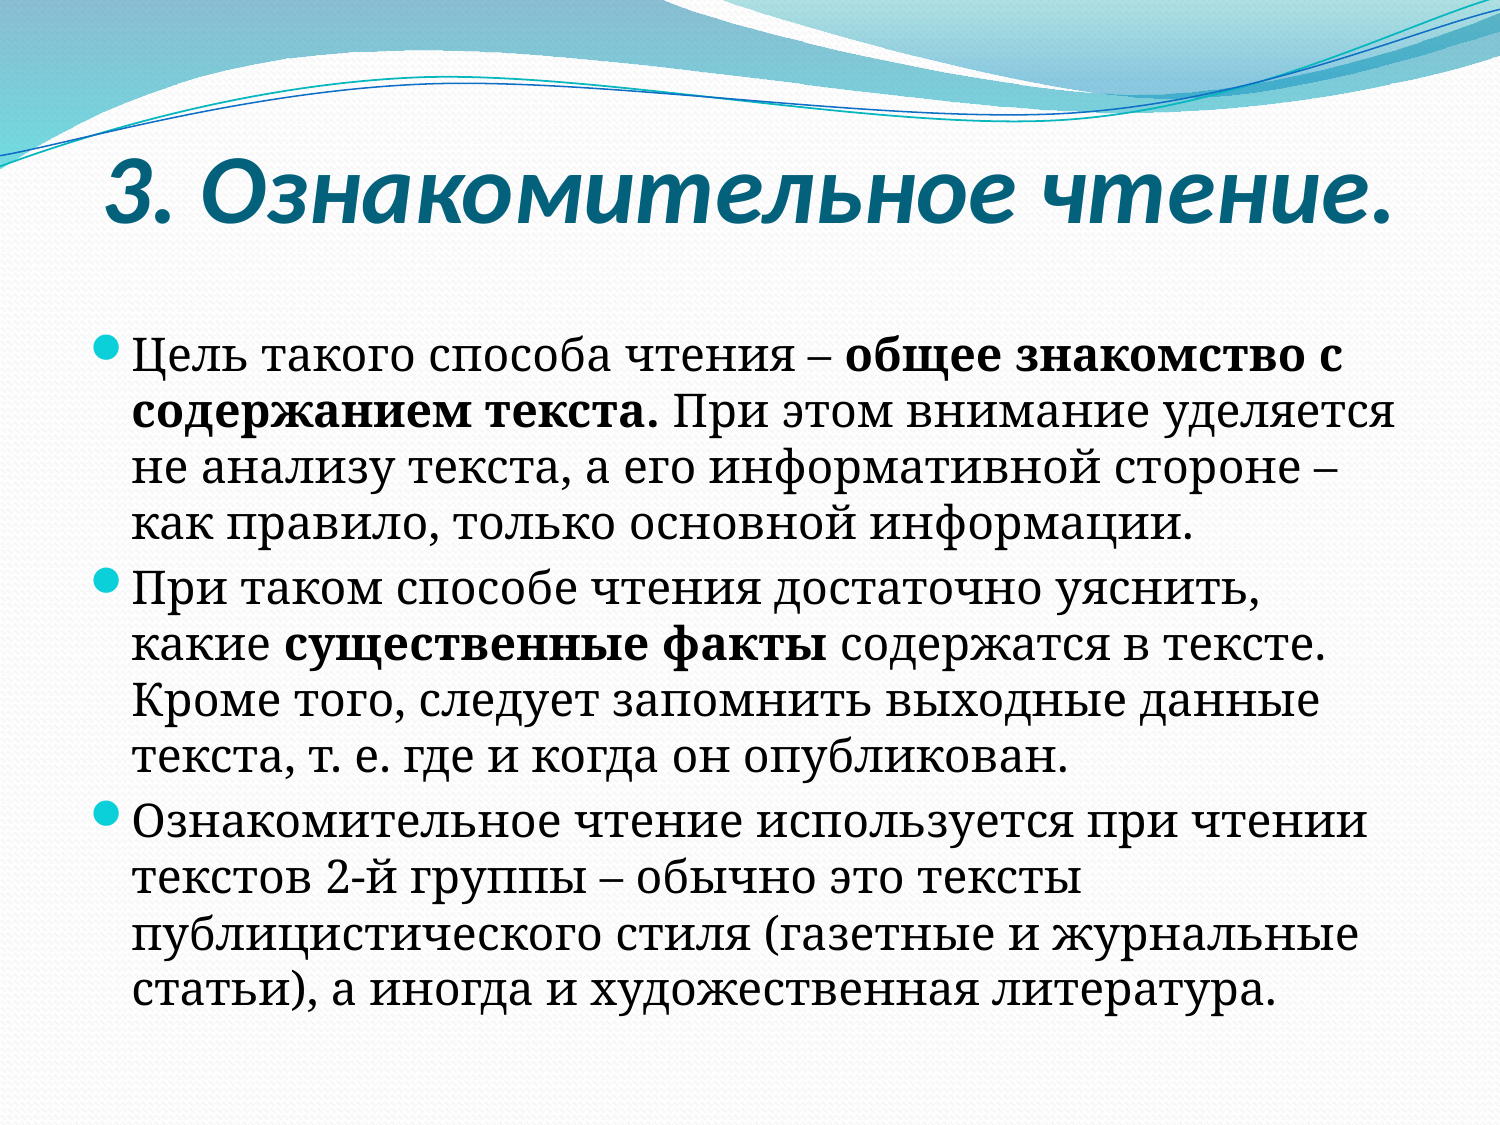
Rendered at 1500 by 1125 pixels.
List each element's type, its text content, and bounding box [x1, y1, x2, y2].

title 3. Ознакомительное чтение. [75, 115, 1425, 244]
list Цель такого способа чтения – общее знакомство с содержанием текста. При этом внимание уделяется не анализу текста, а его информативной стороне – как правило, только основной информации. При таком способе чтения достаточно уяснить, какие существенные факты содержатся в тексте. Кроме того, следует запомнить выходные данные текста, т. е. где и когда он опубликован. Ознакомительное чтение используется при чтении текстов 2-й группы – обычно это тексты публицистического стиля (газетные и журнальные статьи), а иногда и художественная литература. [75, 317, 1425, 1038]
